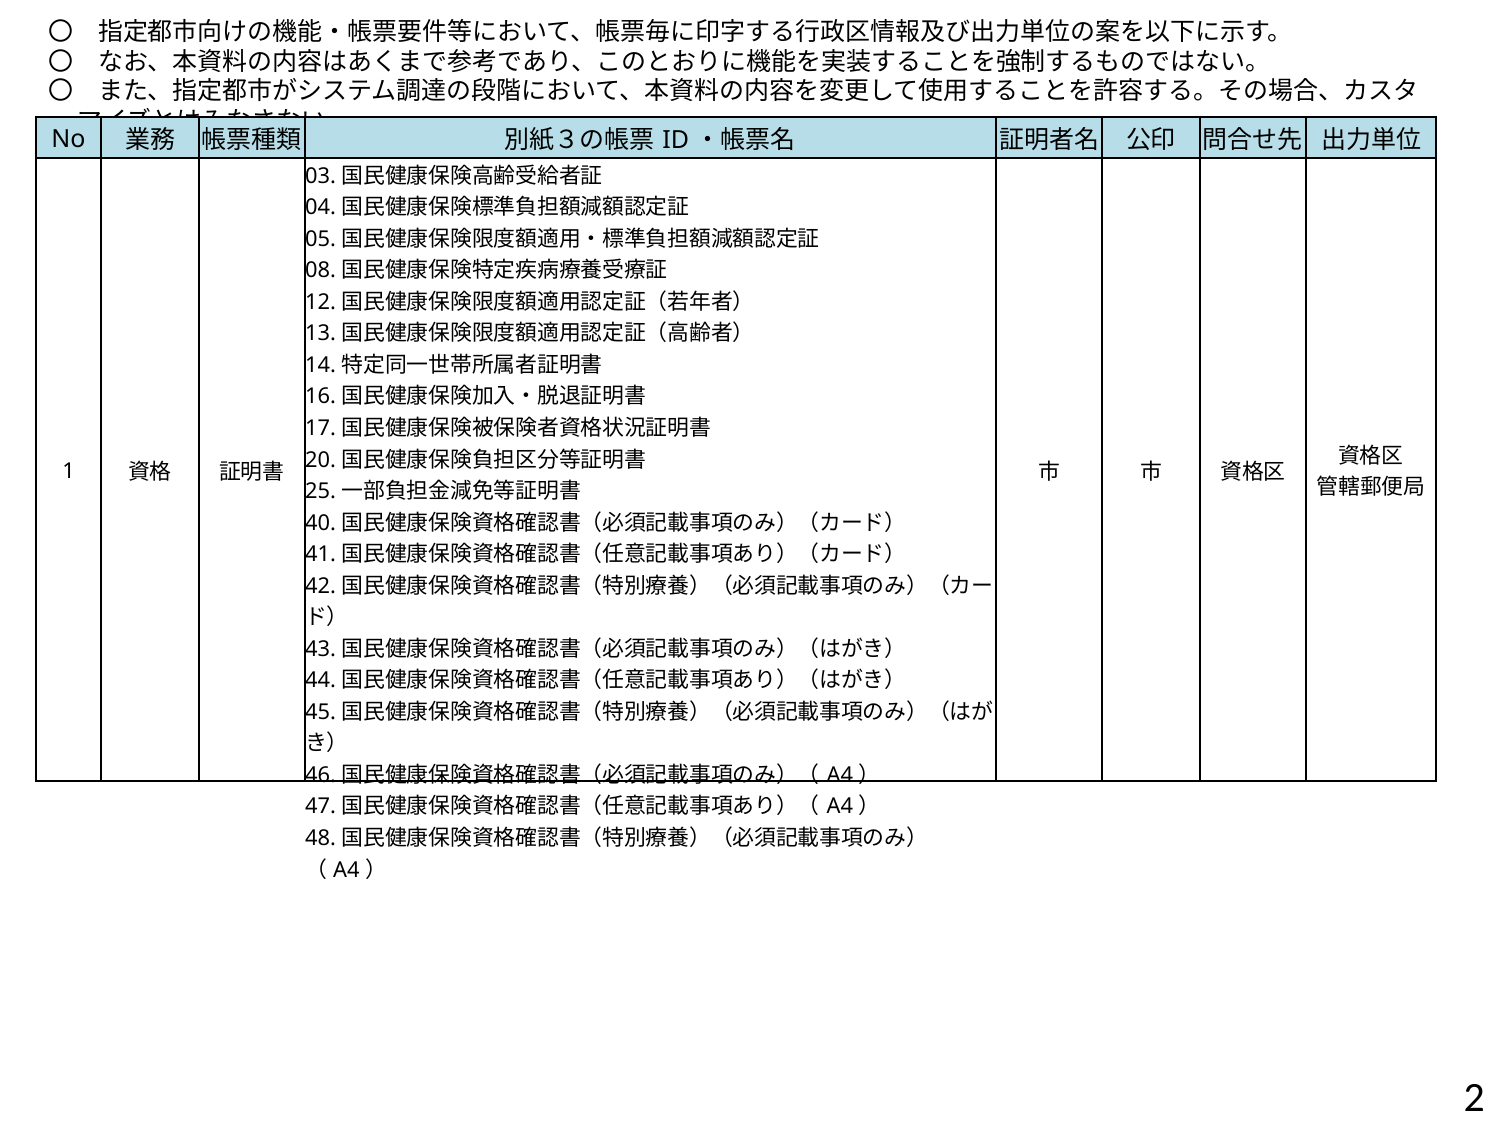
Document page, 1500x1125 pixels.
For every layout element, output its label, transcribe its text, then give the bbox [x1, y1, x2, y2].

slide_number 1 [1149, 1065, 1500, 1125]
table_cell 市 [997, 159, 1101, 780]
table_header 出力単位 [1307, 118, 1435, 157]
table_cell 資格区 管轄郵便局 [1307, 159, 1435, 780]
table_header 問合せ先 [1201, 118, 1305, 157]
table_header No [37, 118, 100, 157]
table_cell 03.国民健康保険高齢受給者証 04.国民健康保険標準負担額減額認定証 05.国民健康保険限度額適用・標準負担額減額認定証 08.国民健康保険特定疾病療養受療証 12.国民健康保険限度額適用認定証（若年者） 13.国民健康保険限度額適用認定証（高齢者） 14.特定同一世帯所属者証明書 16.国民健康保険加入・脱退証明書 17.国民健康保険被保険者資格状況証明書 20.国民健康保険負担区分等証明書 25.一部負担金減免等証明書 40.国民健康保険資格確認書（必須記載事項のみ）（カード） 41.国民健康保険資格確認書（任意記載事項あり）（カード） 42.国民健康保険資格確認書（特別療養）（必須記載事項のみ）（カード） 43.国民健康保険資格確認書（必須記載事項のみ）（はがき） 44.国民健康保険資格確認書（任意記載事項あり）（はがき） 45.国民健康保険資格確認書（特別療養）（必須記載事項のみ）（はがき） 46.国民健康保険資格確認書（必須記載事項のみ）（A4） 47.国民健康保険資格確認書（任意記載事項あり）（A4） 48.国民健康保険資格確認書（特別療養）（必須記載事項のみ）（A4） [306, 159, 995, 780]
table_header 公印 [1103, 118, 1199, 157]
table_header 別紙３の帳票ID・帳票名 [306, 118, 995, 157]
table_header 証明者名 [997, 118, 1101, 157]
table_cell 資格 [102, 159, 198, 780]
text_box 〇 指定都市向けの機能・帳票要件等において、帳票毎に印字する行政区情報及び出力単位の案を以下に示す。 〇 なお、本資料の内容はあくまで参考であり、このとおりに機能を実装することを強制するものではない。 〇 また、指定都市がシステム調達の段階において、本資料の内容を変更して使用することを許容する。その場合、カスタマイズとはみなさない。 [33, 7, 1457, 143]
table_header 業務 [102, 118, 198, 157]
table_cell 証明書 [200, 159, 304, 780]
table_cell 1 [37, 159, 100, 780]
table_header 帳票種類 [200, 118, 304, 157]
table_cell 資格区 [1201, 159, 1305, 780]
table_cell 市 [1103, 159, 1199, 780]
